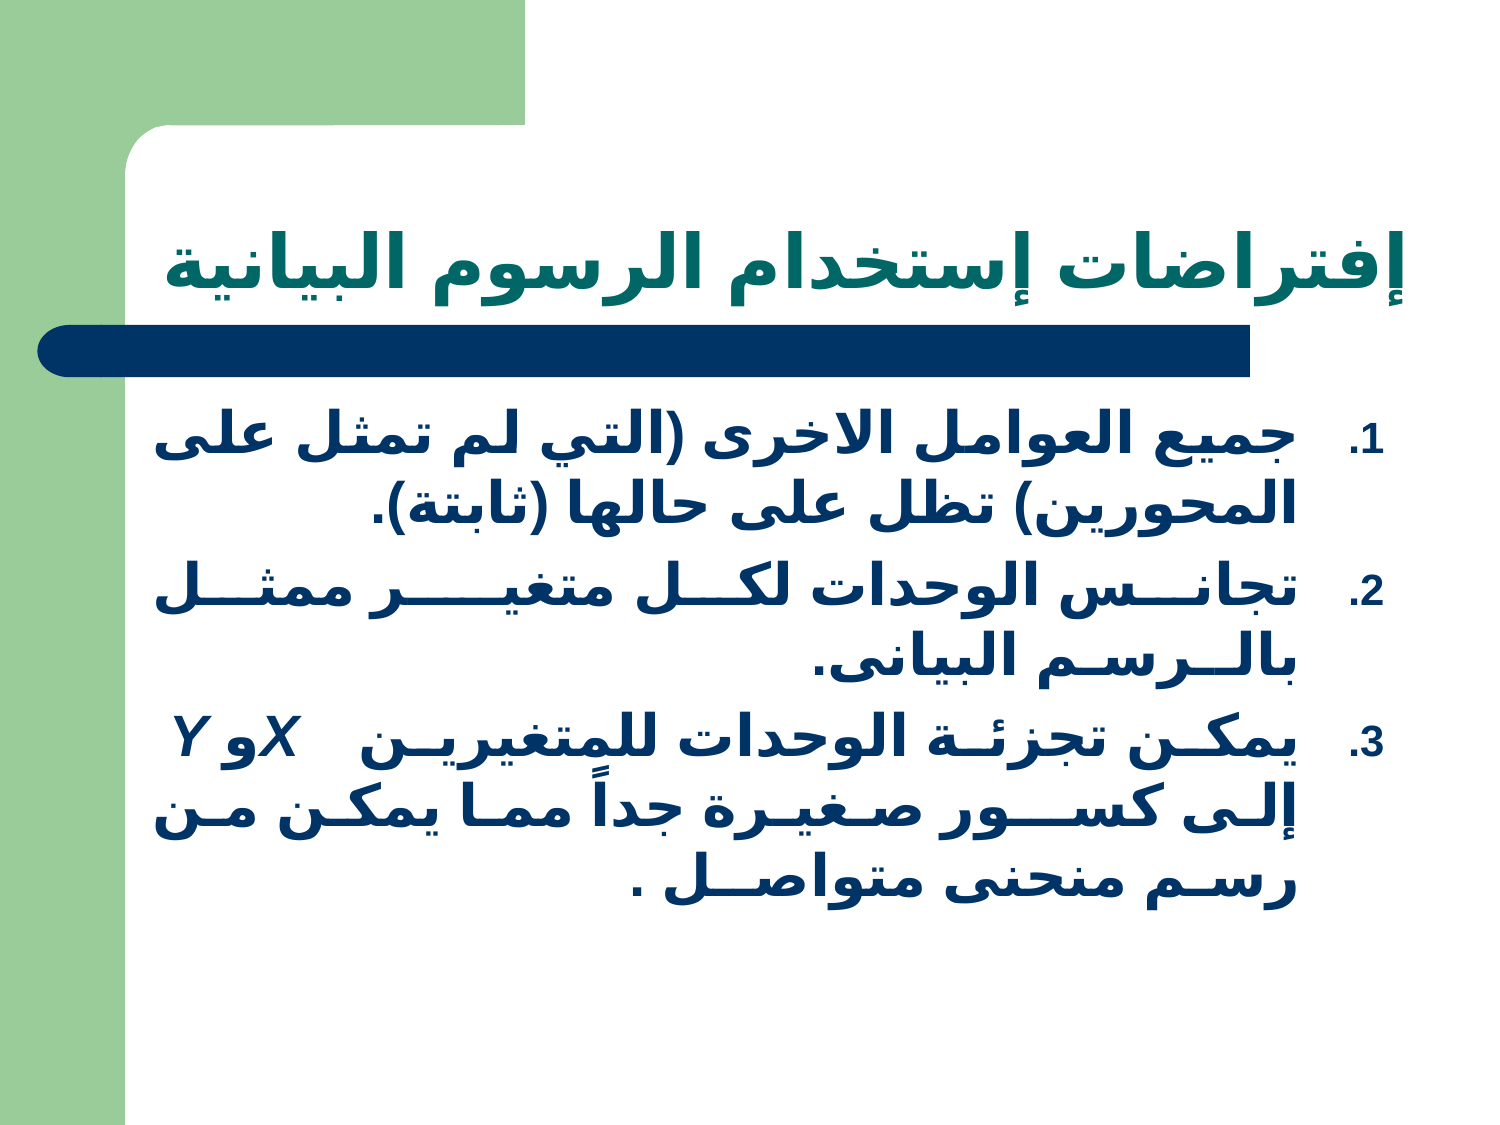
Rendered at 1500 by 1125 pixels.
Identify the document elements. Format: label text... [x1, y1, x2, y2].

list جميع العوامل الاخرى (التي لم تمثل على المحورين) تظل على حالها (ثابتة). تجانس الوحدات لكل متغيــر ممثل بالــرسـم البيانى. يمكن تجزئة الوحدات للمتغيرين Xو Y إلى كســور صغيـرة جداً مما يمكن من رسـم منحنى متواصــل . [137, 387, 1400, 999]
title إفتراضات إستخدام الرسوم البيانية [125, 125, 1425, 313]
